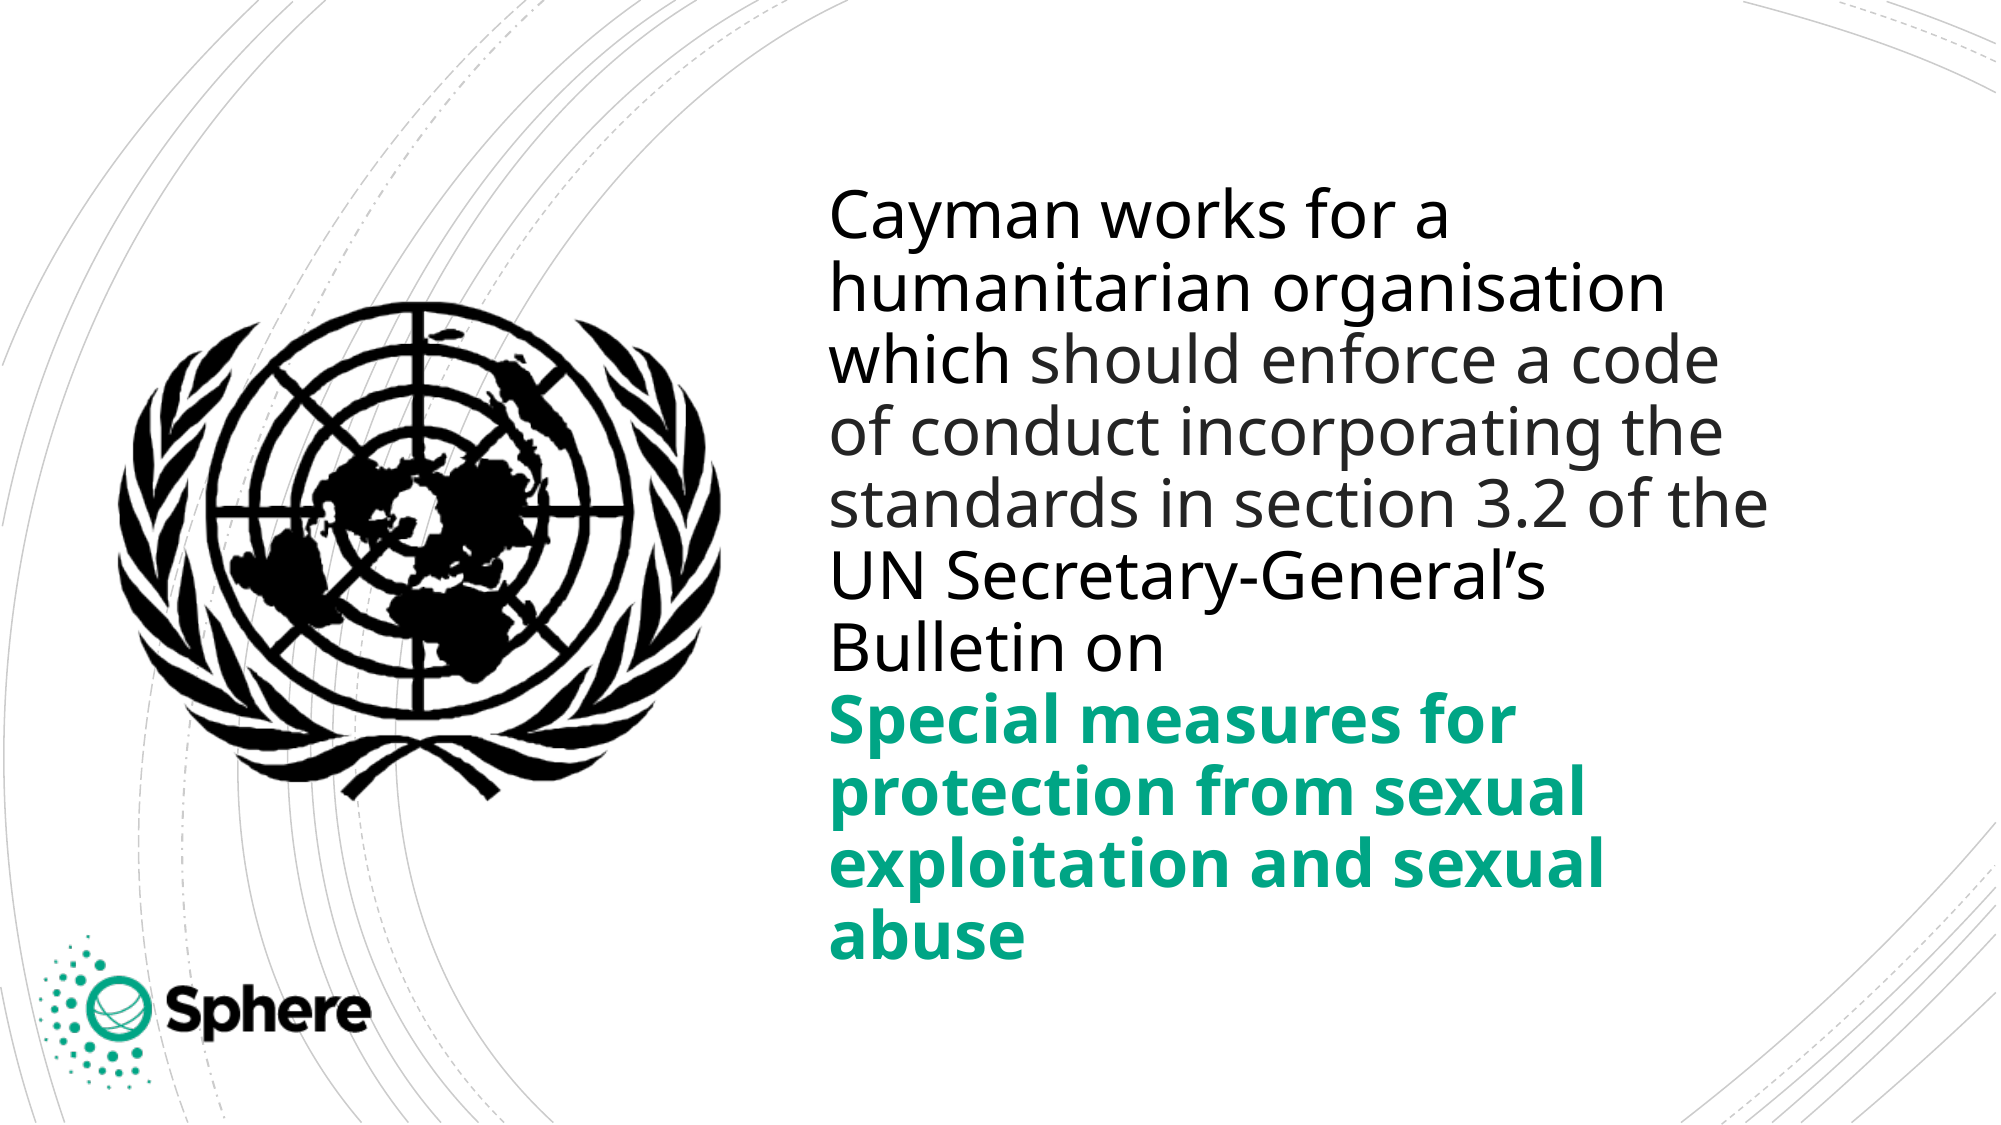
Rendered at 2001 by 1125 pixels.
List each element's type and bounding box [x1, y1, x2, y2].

text_box [0, 0, 1996, 1125]
picture [38, 157, 1085, 1090]
